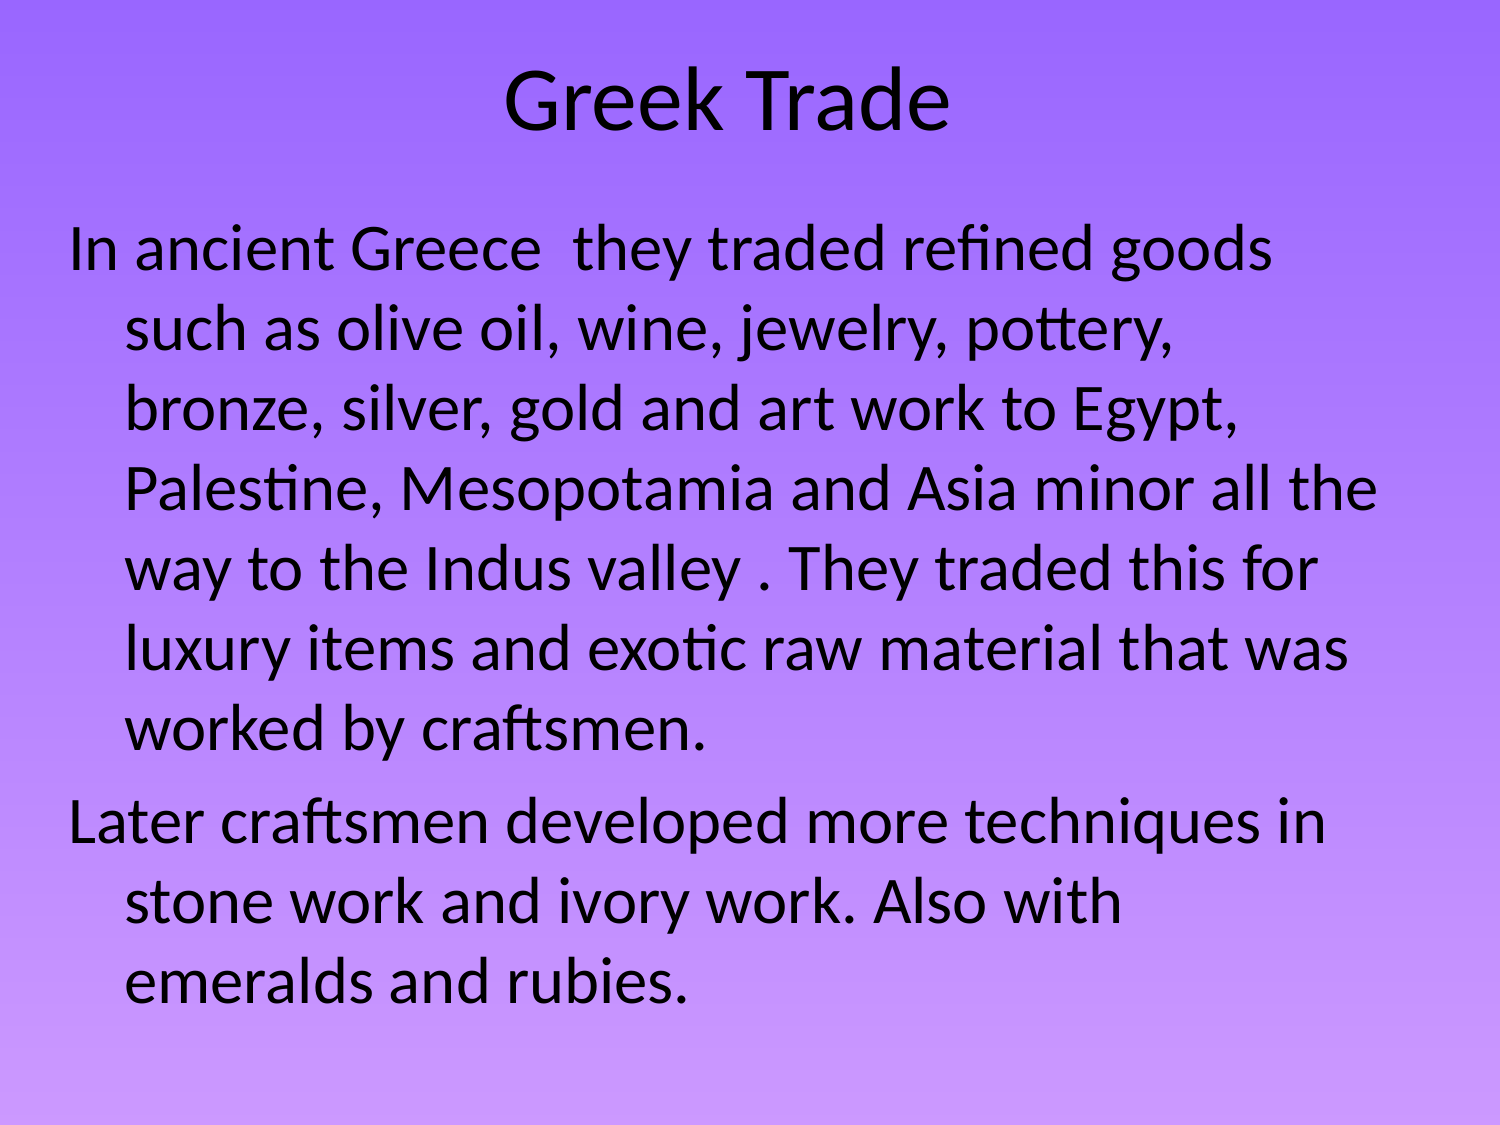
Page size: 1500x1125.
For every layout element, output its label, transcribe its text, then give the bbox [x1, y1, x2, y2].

title Greek Trade [53, 0, 1404, 188]
list In ancient Greece they traded refined goods such as olive oil, wine, jewelry, pottery, bronze, silver, gold and art work to Egypt, Palestine, Mesopotamia and Asia minor all the way to the Indus valley . They traded this for luxury items and exotic raw material that was worked by craftsmen. Later craftsmen developed more techniques in stone work and ivory work. Also with emeralds and rubies. [53, 196, 1404, 939]
